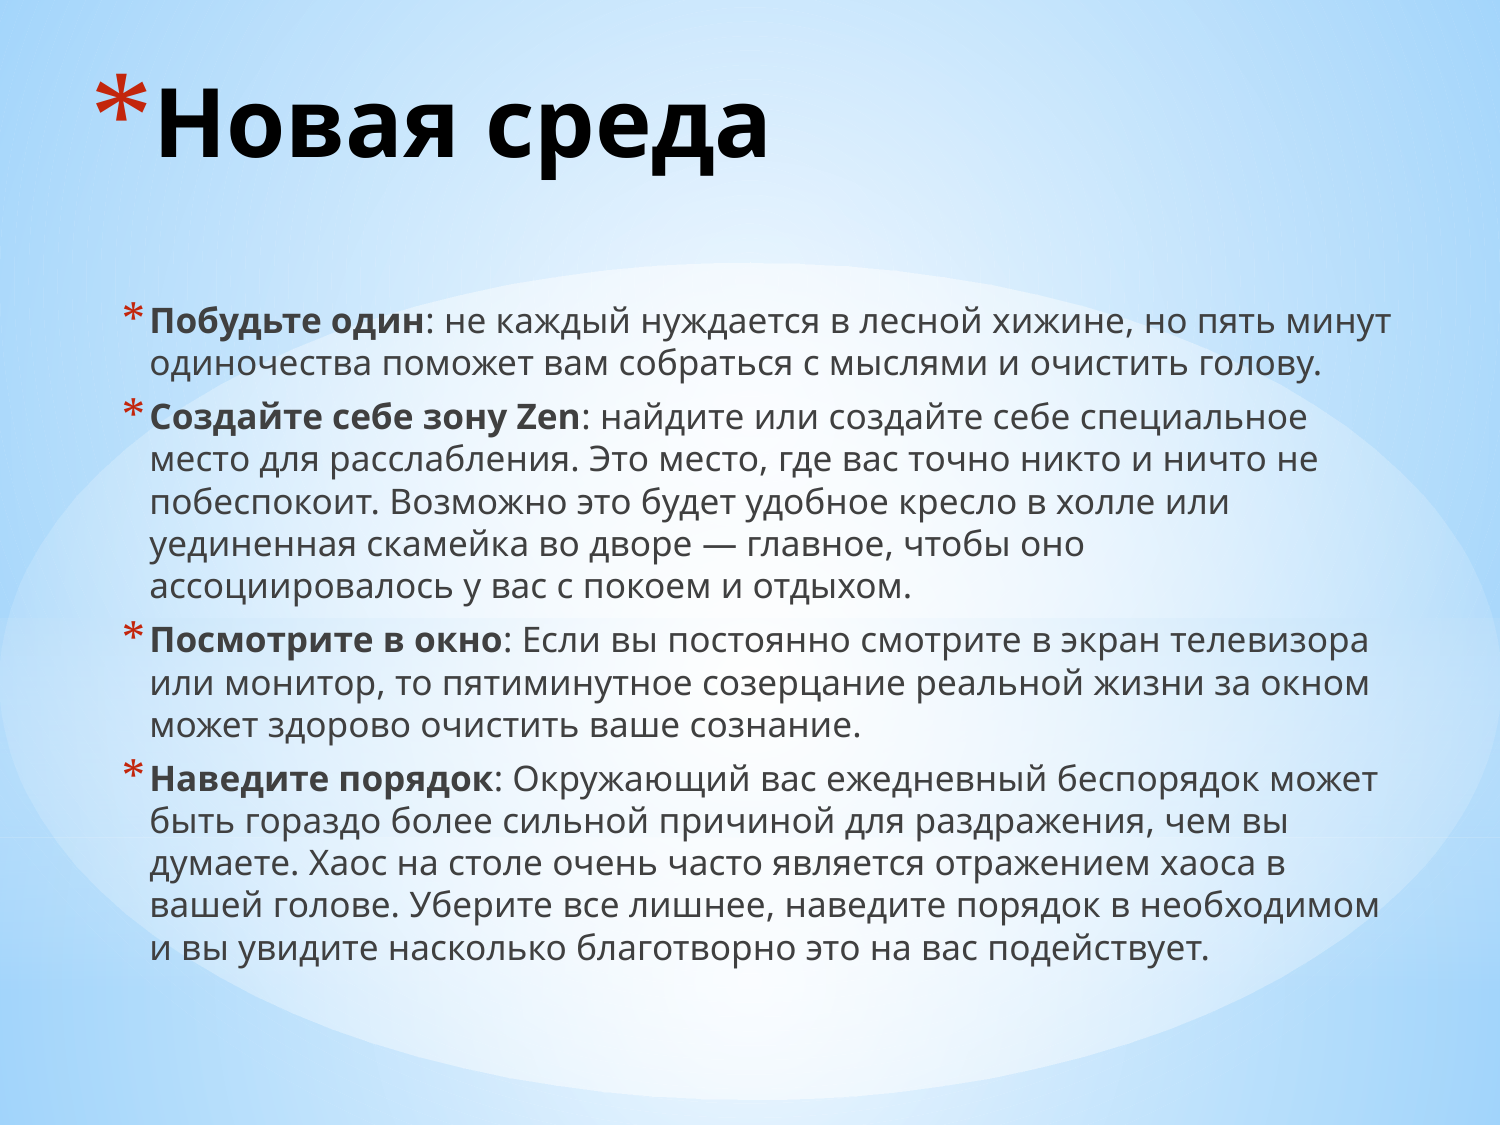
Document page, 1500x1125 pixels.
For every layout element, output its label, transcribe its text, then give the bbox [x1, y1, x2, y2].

title Новая среда [76, 54, 1145, 243]
list Побудьте один: не каждый нуждается в лесной хижине, но пять минут одиночества поможет вам собраться с мыслями и очистить голову. Создайте себе зону Zen: найдите или создайте себе специальное место для расслабления. Это место, где вас точно никто и ничто не побеспокоит. Возможно это будет удобное кресло в холле или уединенная скамейка во дворе — главное, чтобы оно ассоциировалось у вас с покоем и отдыхом. Посмотрите в окно: Если вы постоянно смотрите в экран телевизора или монитор, то пятиминутное созерцание реальной жизни за окном может здорово очистить ваше сознание. Наведите порядок: Окружающий вас ежедневный беспорядок может быть гораздо более сильной причиной для раздражения, чем вы думаете. Хаос на столе очень часто является отражением хаоса в вашей голове. Уберите все лишнее, наведите порядок в необходимом и вы увидите насколько благотворно это на вас подействует. [100, 290, 1412, 1047]
